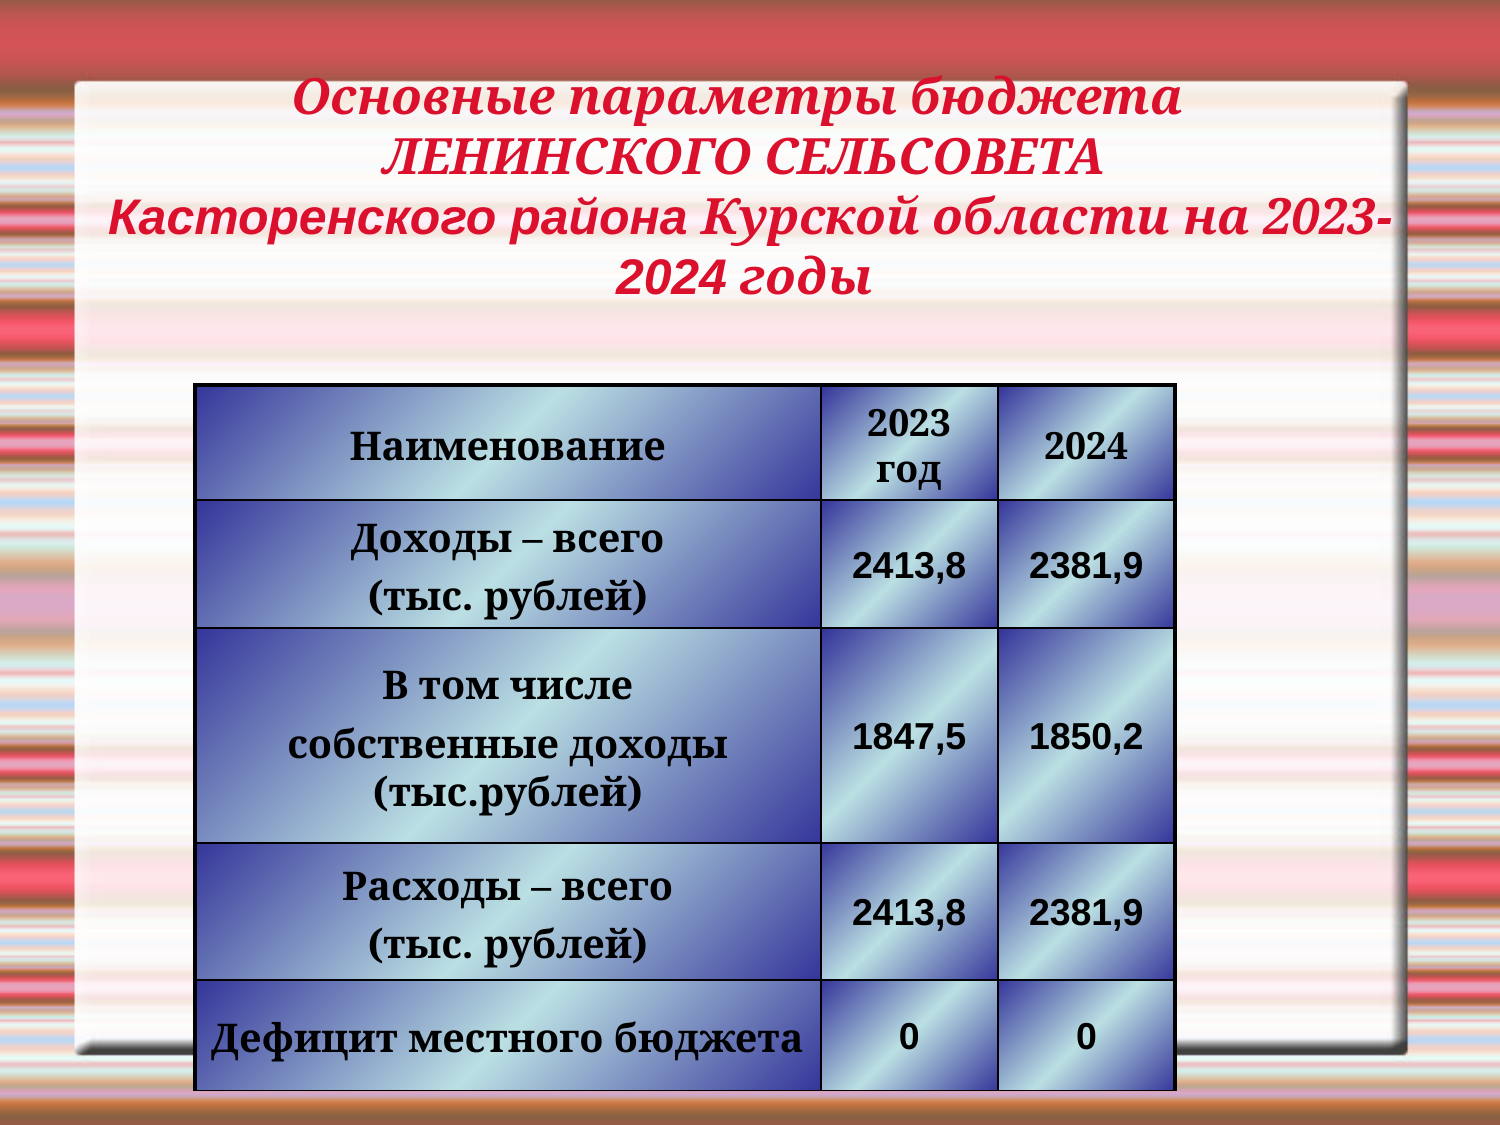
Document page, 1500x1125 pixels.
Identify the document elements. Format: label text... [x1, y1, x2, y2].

table_cell В том числе собственные доходы (тыс.рублей) [197, 629, 820, 842]
table_cell 2381,9 [999, 501, 1173, 627]
table_cell 2413,8 [822, 501, 997, 627]
table_header 2023 год [822, 387, 997, 499]
table_cell 0 [822, 981, 997, 1090]
title Основные параметры бюджета ЛЕНИНСКОГО СЕЛЬСОВЕТА Касторенского района Курской области на 2023-2024 годы [64, 77, 1424, 292]
table_cell 2413,8 [822, 844, 997, 979]
table_cell Расходы – всего (тыс. рублей) [197, 844, 820, 979]
table_header Наименование [197, 387, 820, 499]
table_cell 1850,2 [999, 629, 1173, 842]
table_cell 2381,9 [999, 844, 1173, 979]
table_header 2024 [999, 387, 1173, 499]
table_cell Доходы – всего (тыс. рублей) [197, 501, 820, 627]
table_cell Дефицит местного бюджета [197, 981, 820, 1090]
picture [0, 0, 1500, 1125]
table_cell 0 [999, 981, 1173, 1090]
table_cell 1847,5 [822, 629, 997, 842]
